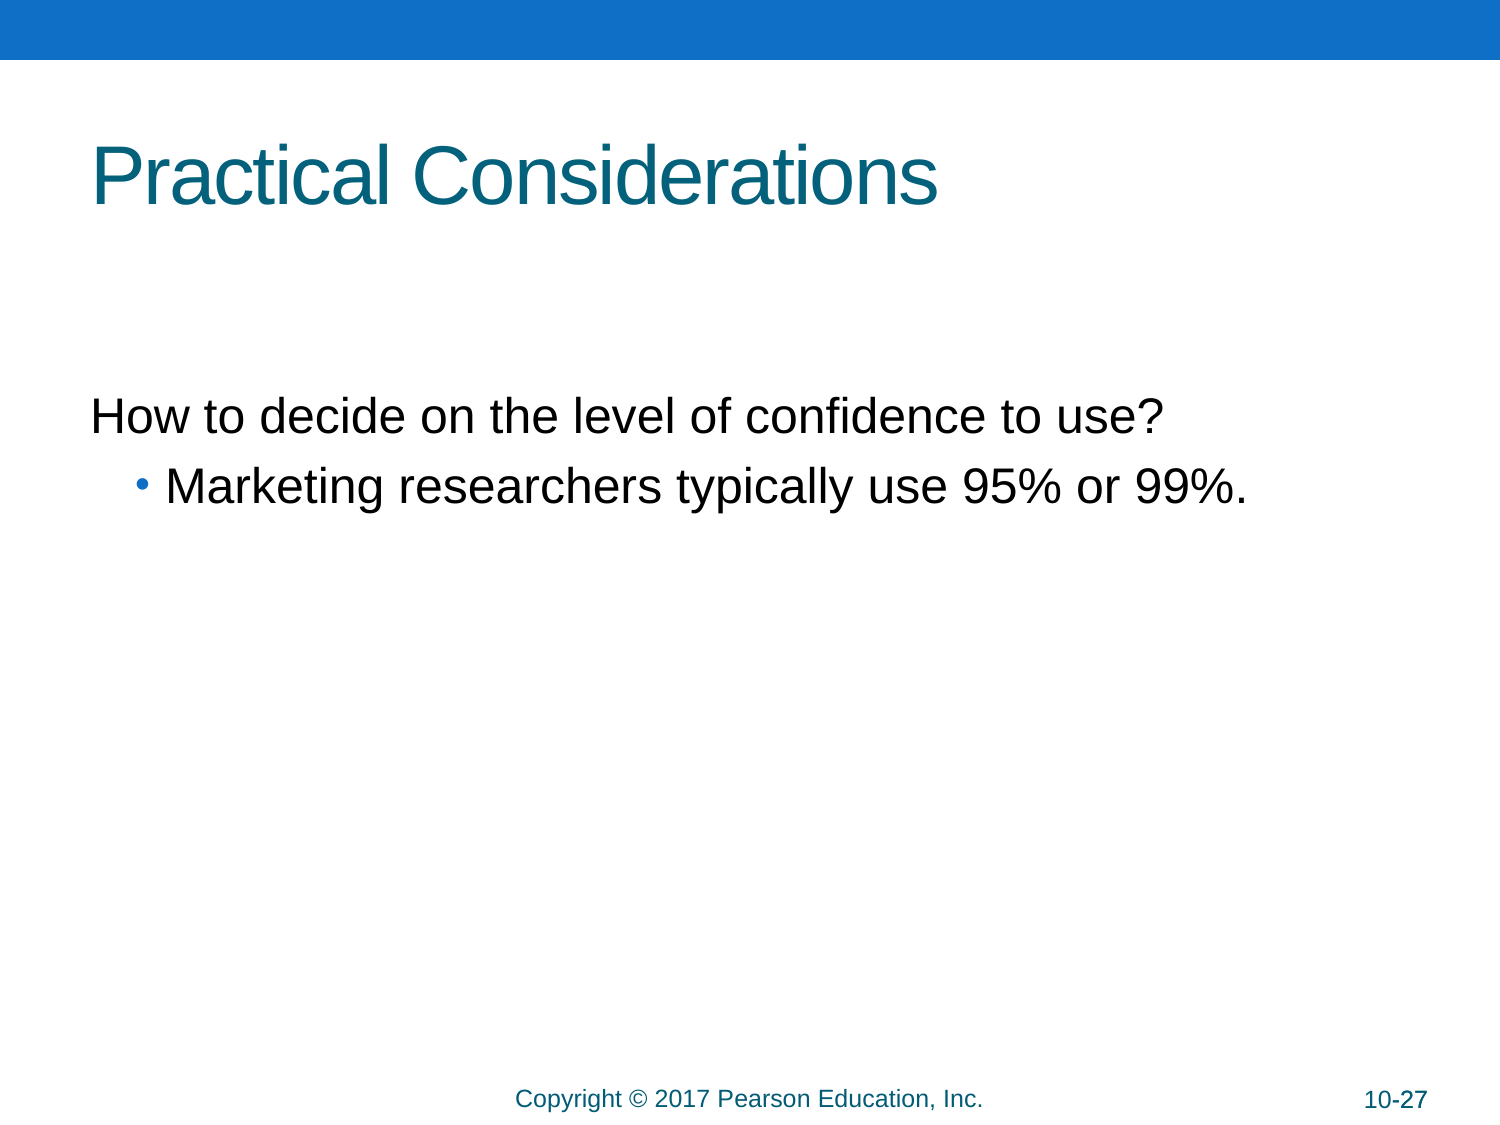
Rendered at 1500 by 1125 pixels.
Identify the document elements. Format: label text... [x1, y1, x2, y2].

title Practical Considerations [75, 90, 1425, 253]
list How to decide on the level of confidence to use? Marketing researchers typically use 95% or 99%. [75, 376, 1425, 1125]
